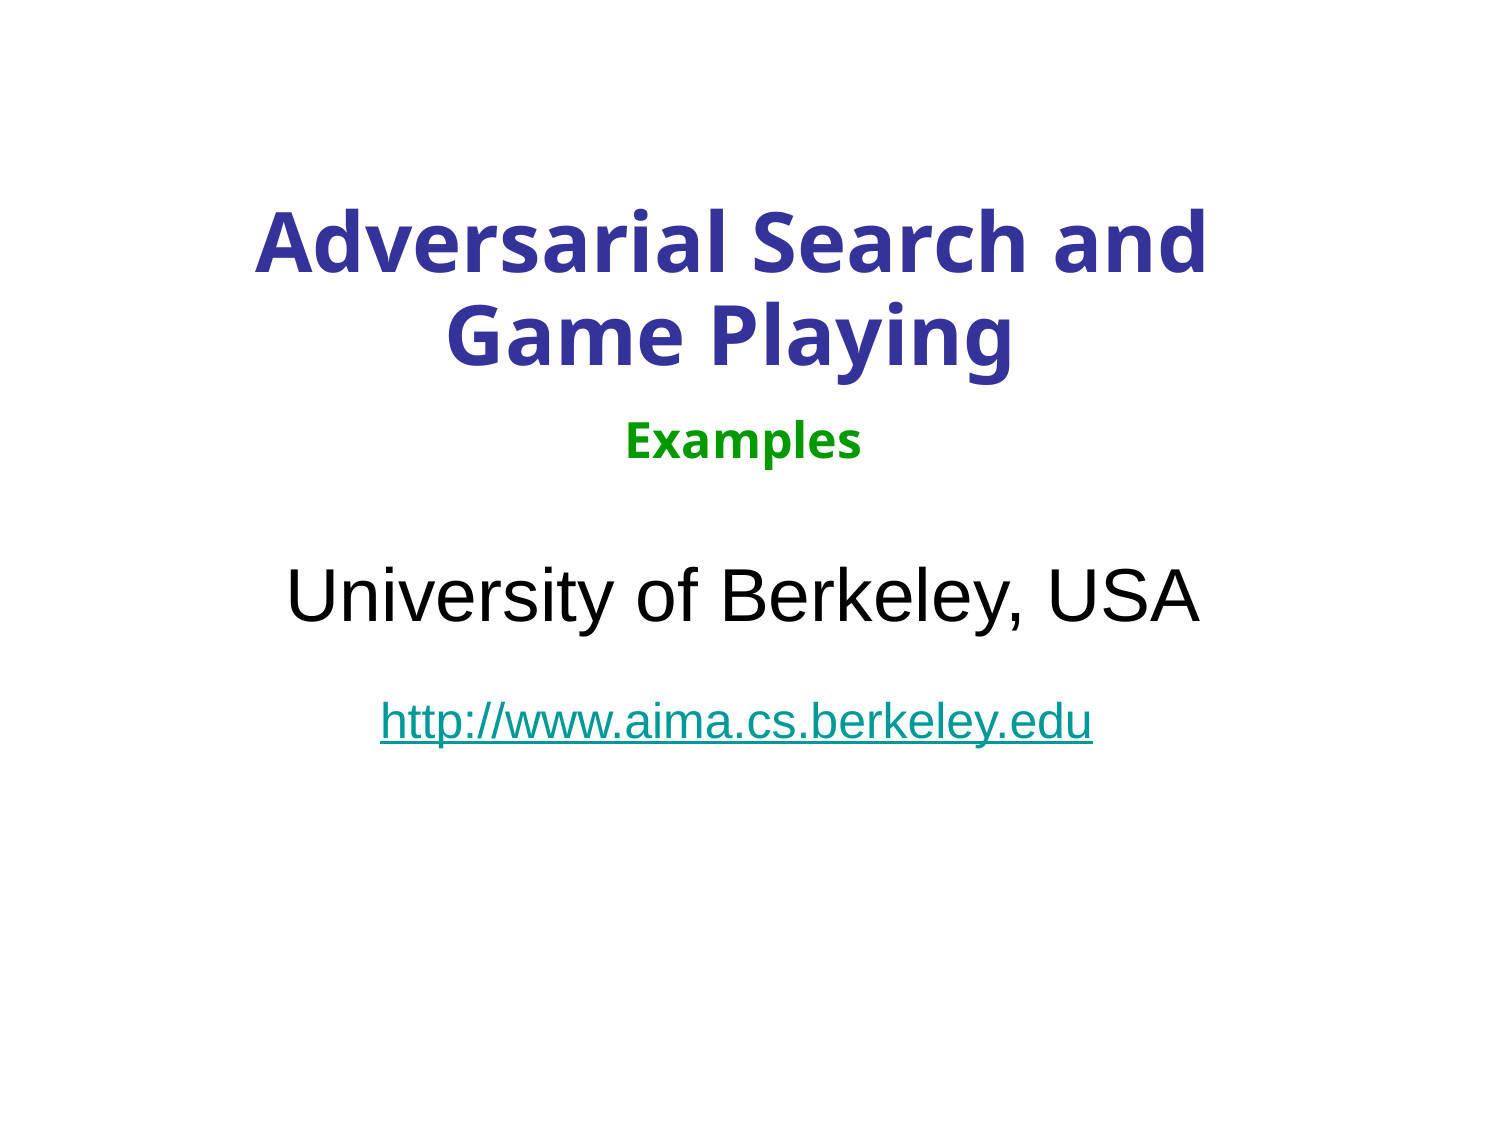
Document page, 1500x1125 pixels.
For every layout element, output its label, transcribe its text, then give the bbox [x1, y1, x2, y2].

title Adversarial Search and Game Playing Examples University of Berkeley, USA http://www.aima.cs.berkeley.edu [74, 387, 1413, 629]
